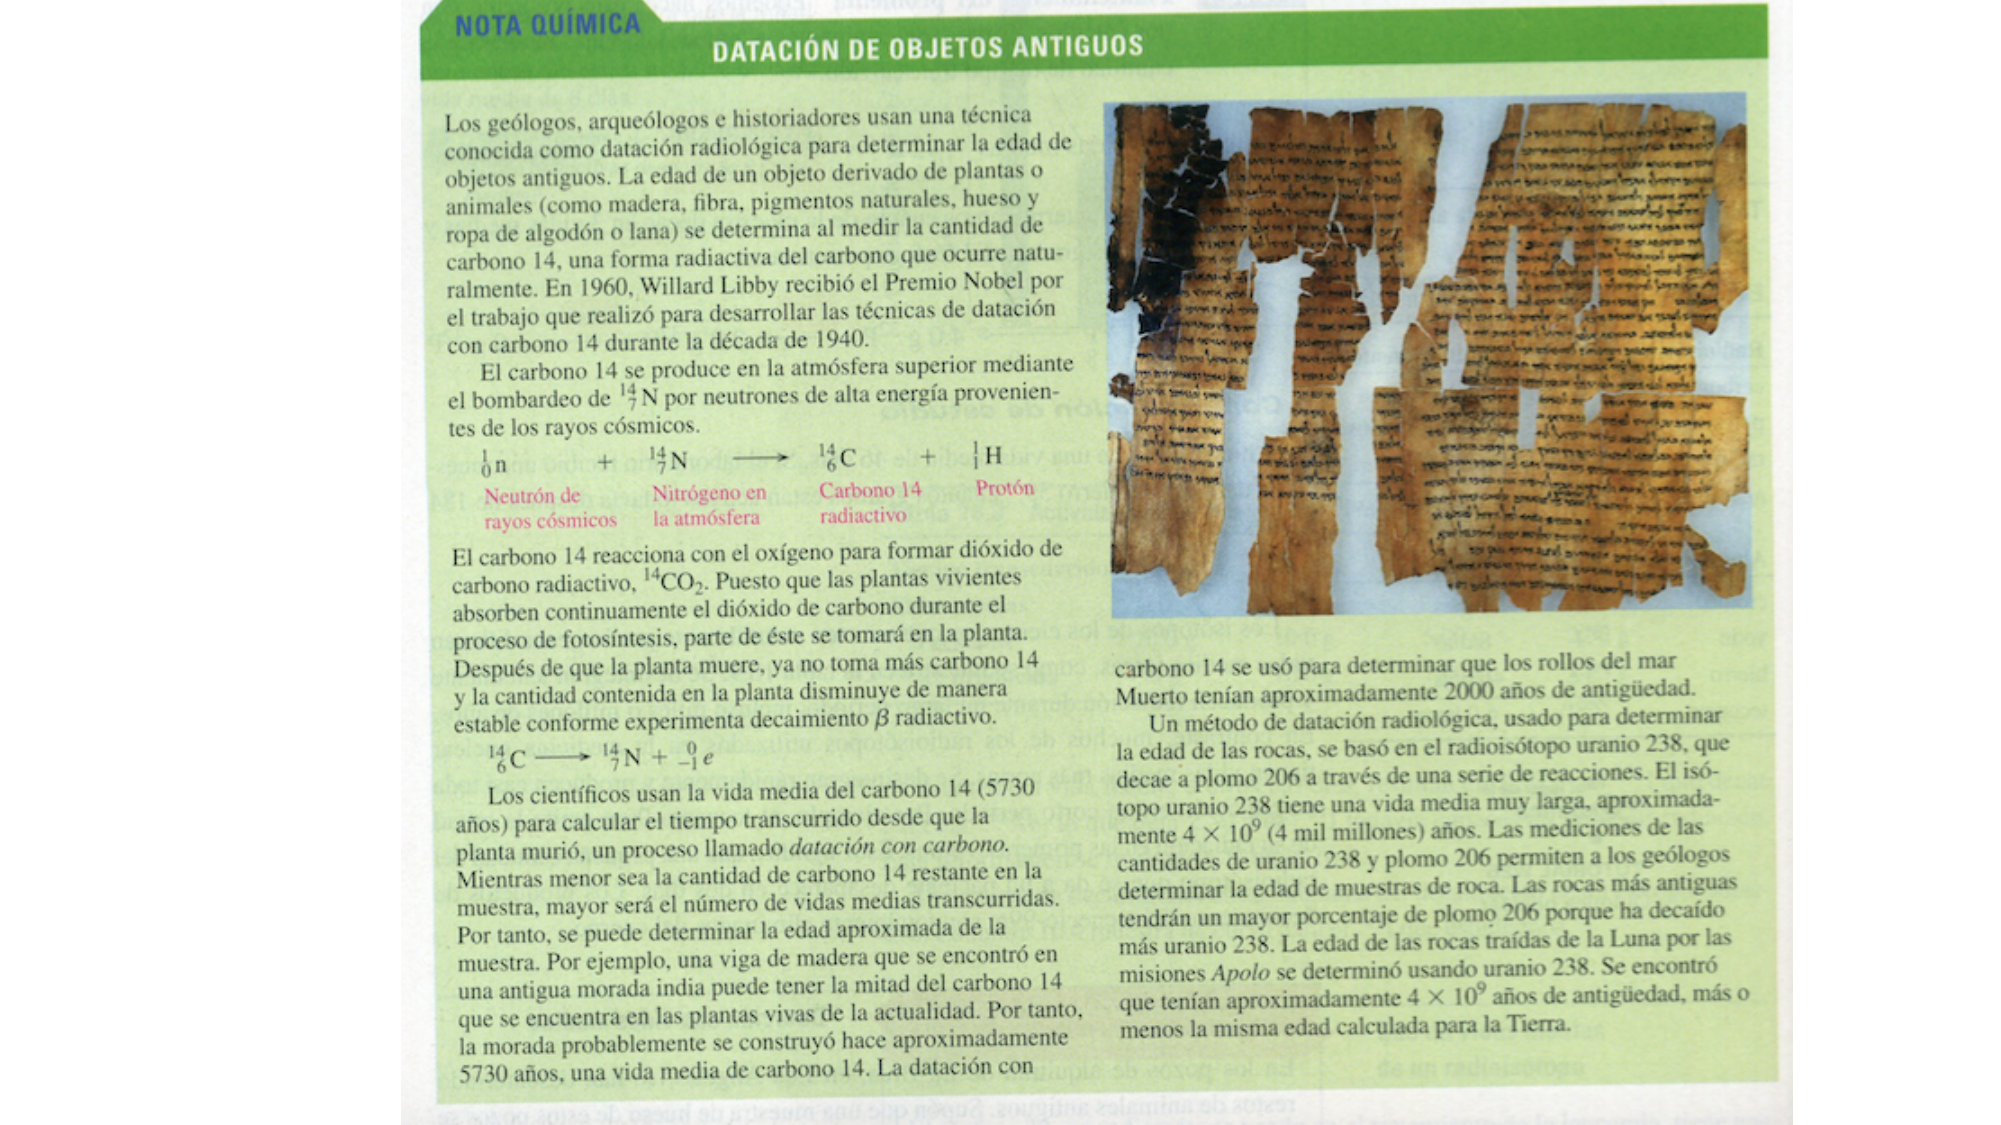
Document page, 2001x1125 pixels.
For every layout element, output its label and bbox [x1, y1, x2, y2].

picture [401, 0, 1793, 1125]
